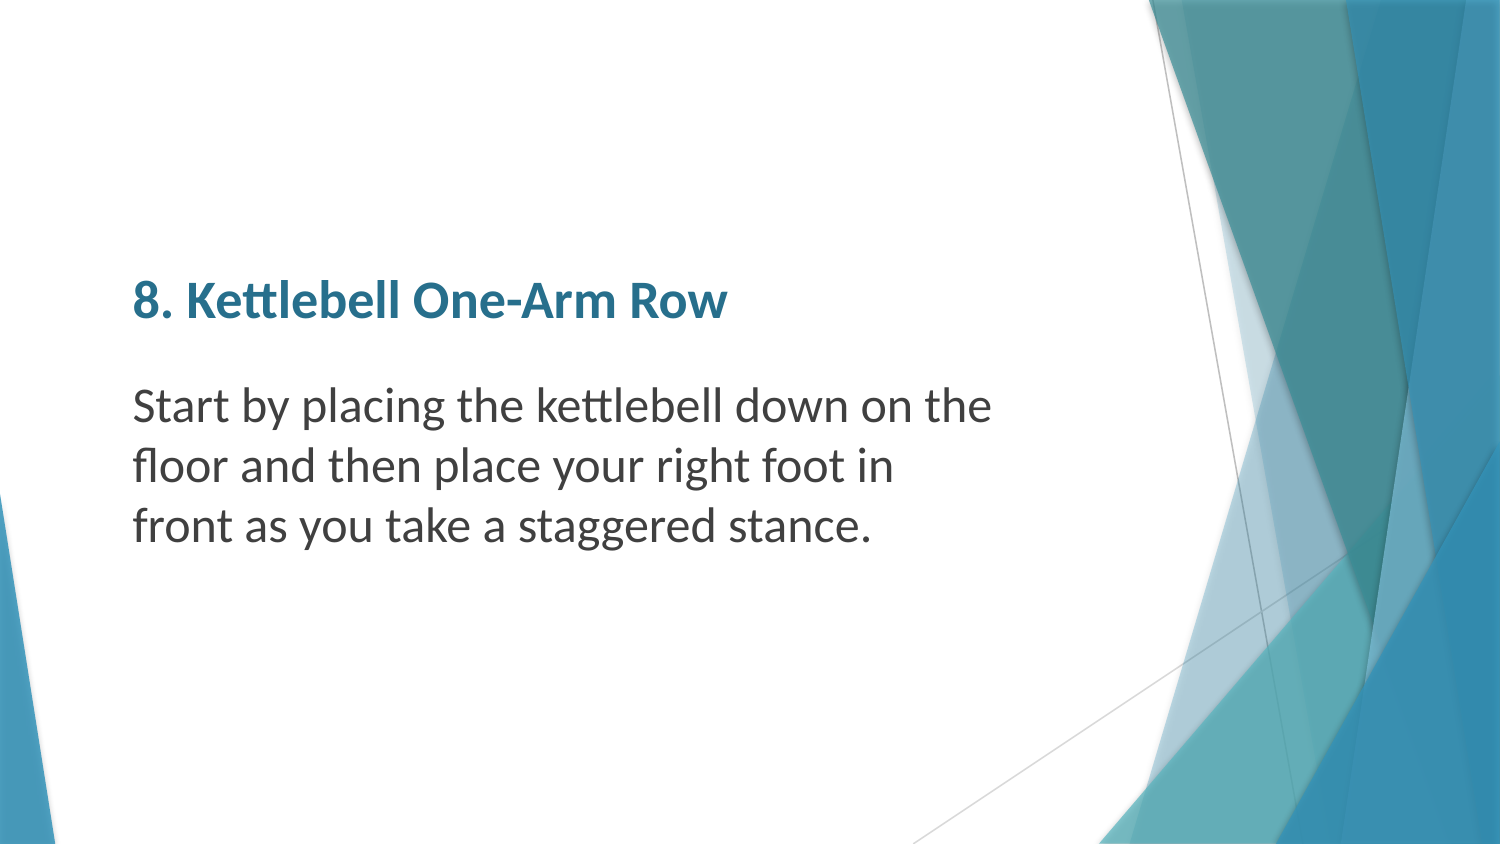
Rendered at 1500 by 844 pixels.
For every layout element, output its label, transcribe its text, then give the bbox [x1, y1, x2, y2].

title 8. Kettlebell One-Arm Row [117, 256, 1176, 351]
list Start by placing the kettlebell down on the floor and then place your right foot in front as you take a staggered stance. [117, 365, 1010, 605]
